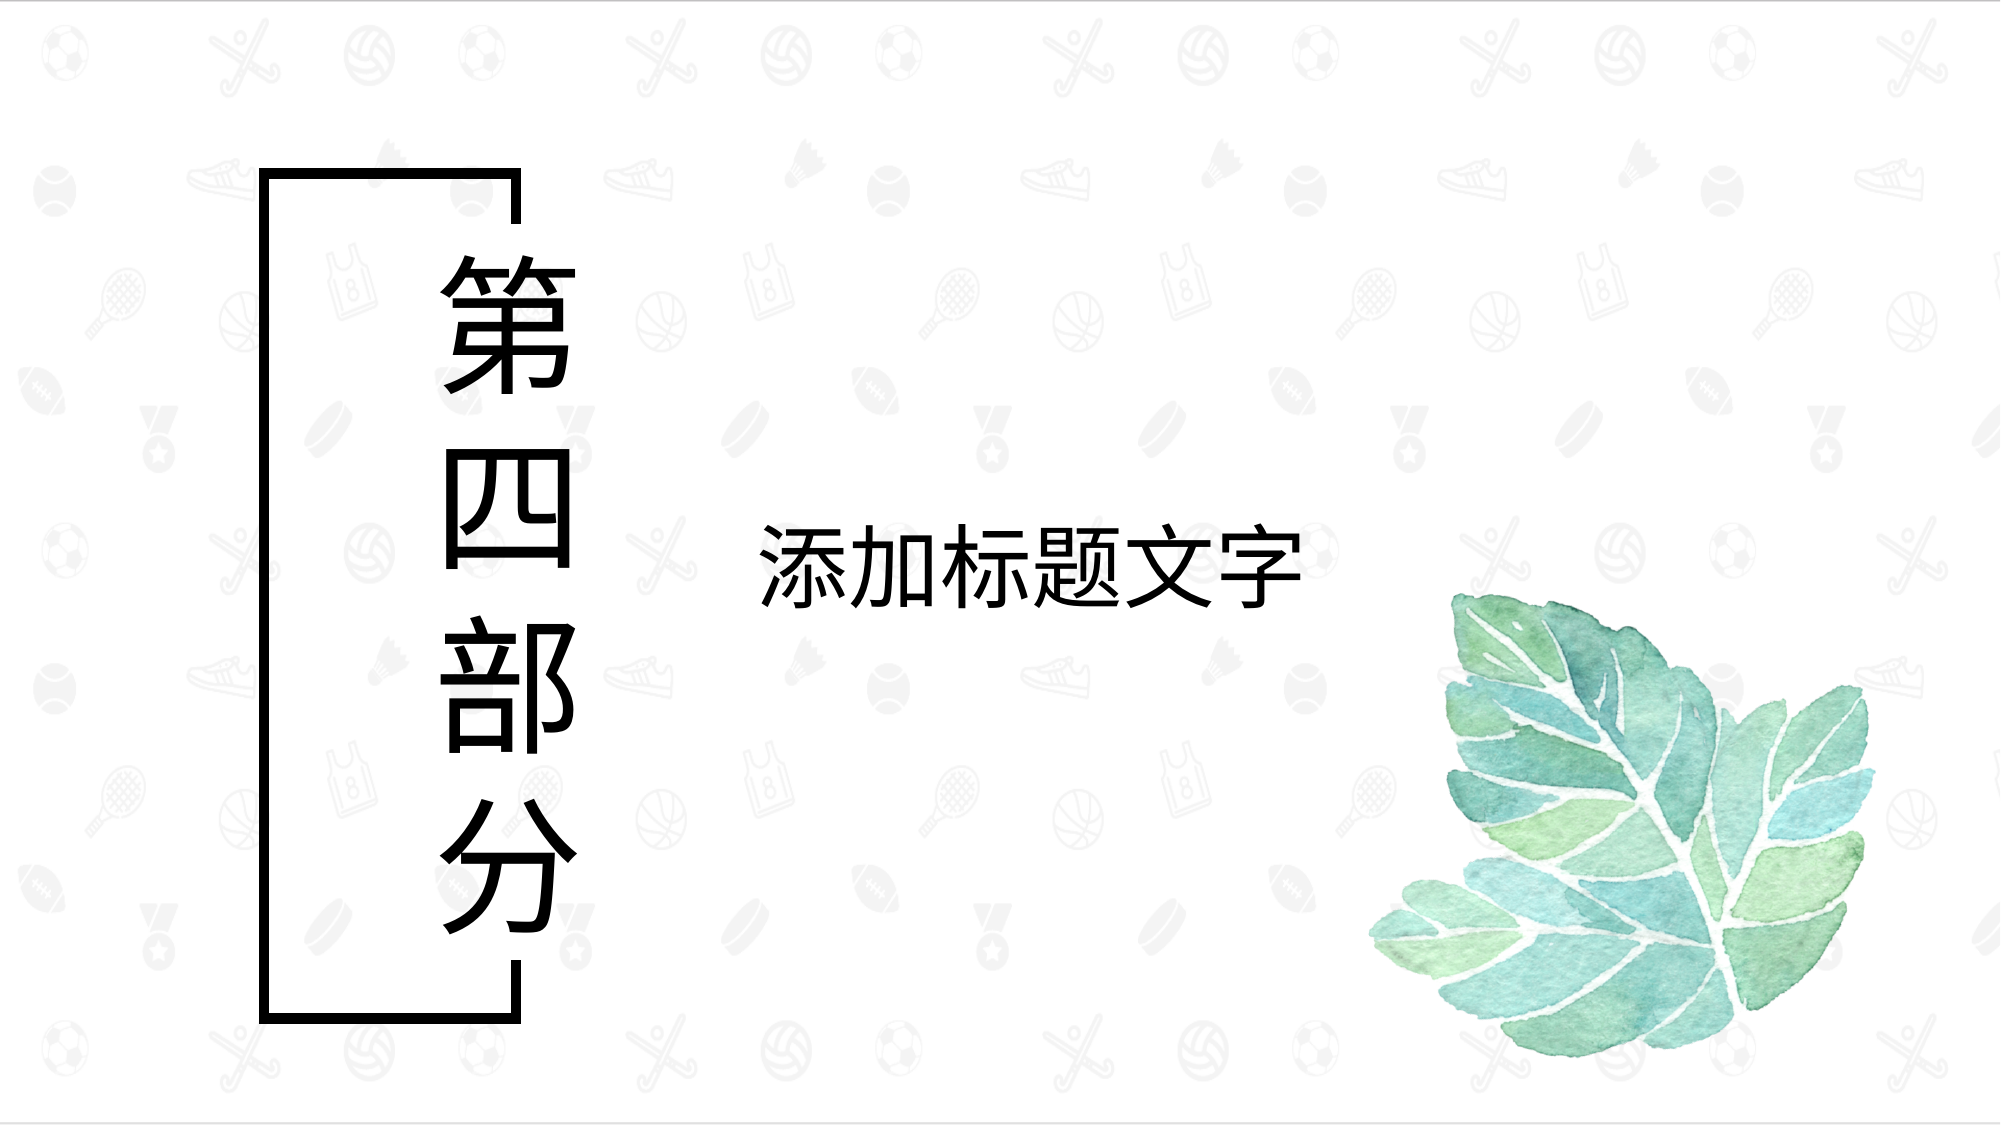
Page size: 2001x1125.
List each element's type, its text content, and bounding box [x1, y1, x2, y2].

text_box 第四部分 [390, 224, 627, 960]
text_box 添加标题文字 [641, 501, 1423, 627]
text_box [263, 173, 517, 1019]
picture [0, 0, 2001, 1125]
